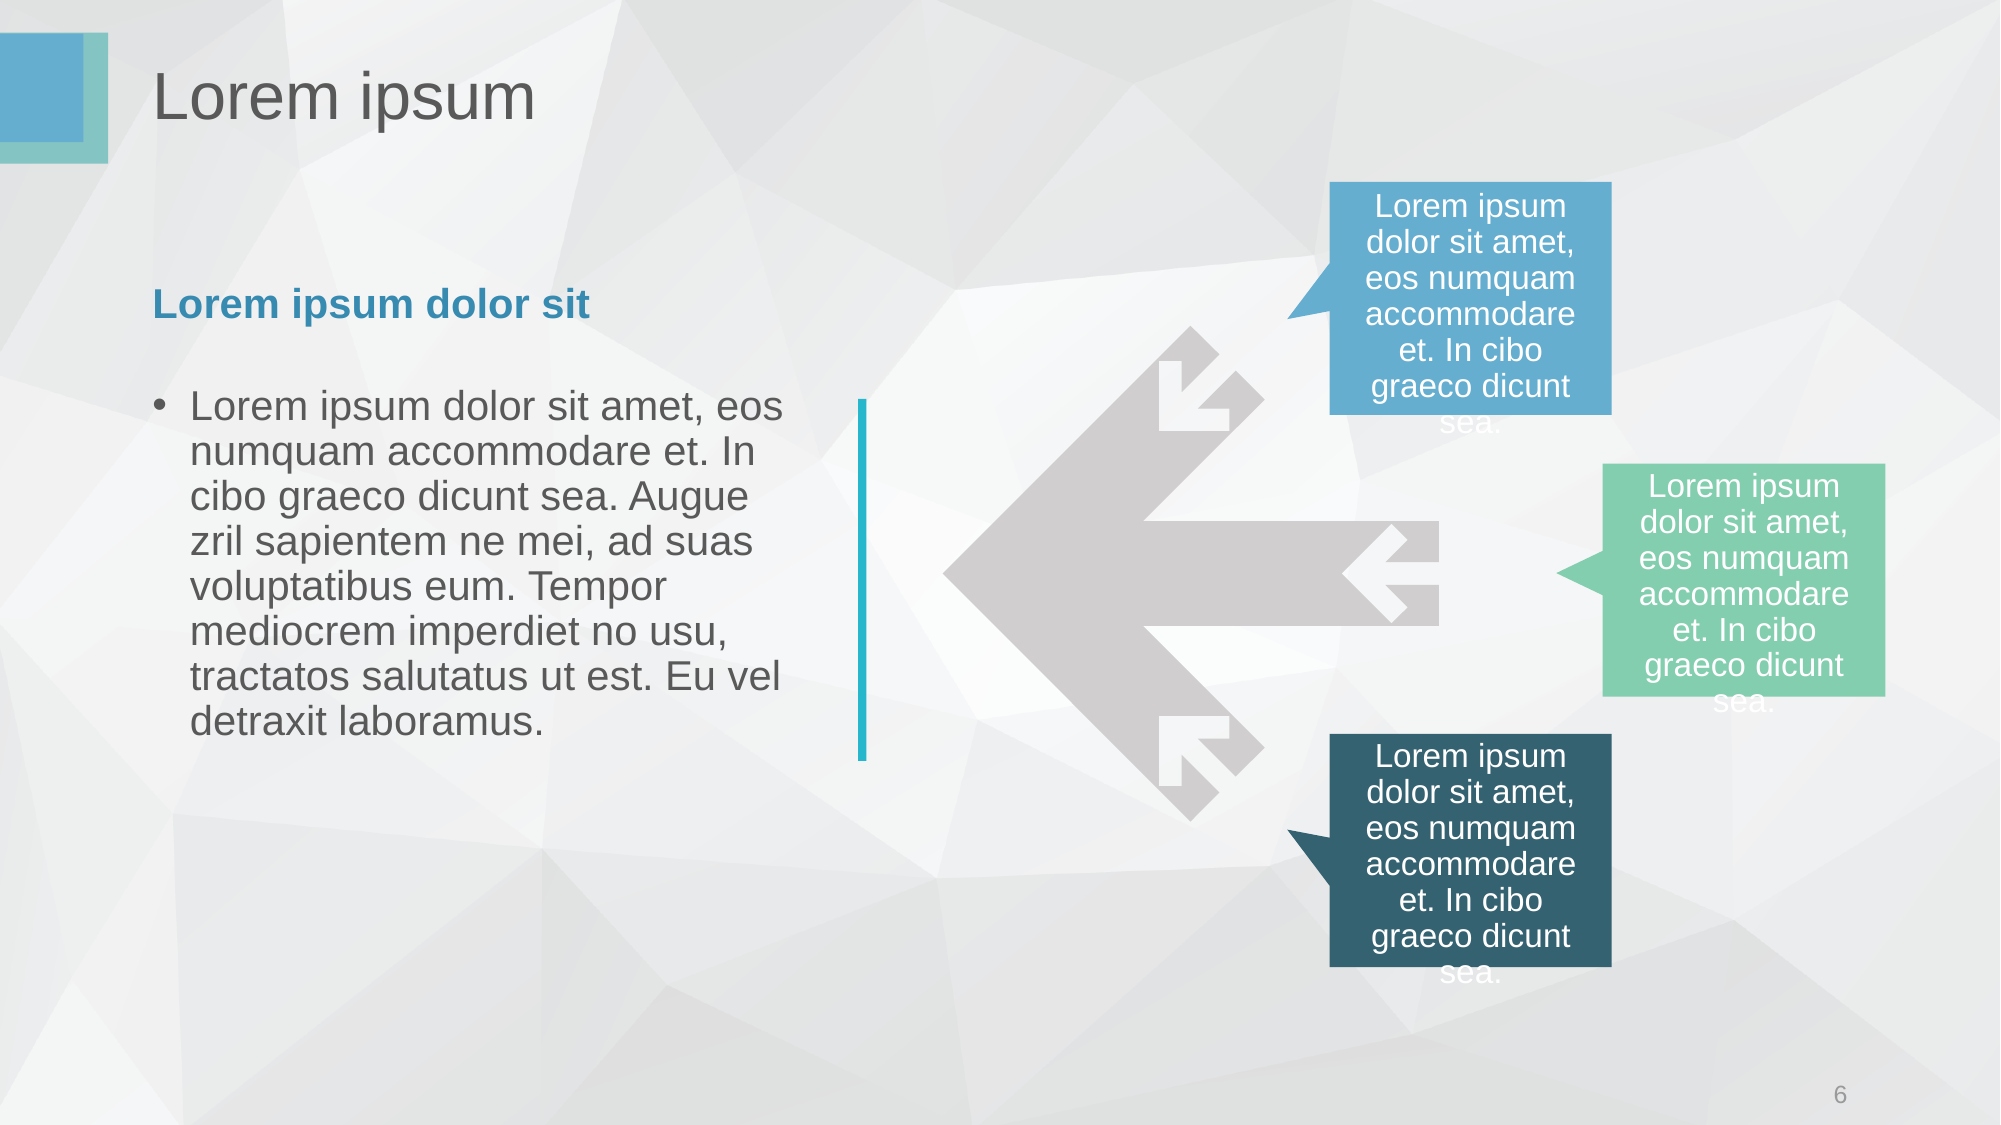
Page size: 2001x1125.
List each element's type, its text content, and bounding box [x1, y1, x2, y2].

title Lorem ipsum [137, 59, 1863, 136]
list Lorem ipsum dolor sit amet, eos numquam accommodare et. In cibo graeco dicunt sea. [1330, 731, 1612, 965]
slide_number 6 [1412, 1063, 1863, 1124]
picture [0, 0, 2000, 1125]
list Lorem ipsum dolor sit amet, eos numquam accommodare et. In cibo graeco dicunt sea. Augue zril sapientem ne mei, ad suas voluptatibus eum. Tempor mediocrem imperdiet no usu, tractatos salutatus ut est. Eu vel detraxit laboramus. [137, 377, 826, 851]
list Lorem ipsum dolor sit [137, 261, 813, 349]
list Lorem ipsum dolor sit amet, eos numquam accommodare et. In cibo graeco dicunt sea. [1603, 461, 1886, 695]
list Lorem ipsum dolor sit amet, eos numquam accommodare et. In cibo graeco dicunt sea. [1329, 181, 1612, 415]
